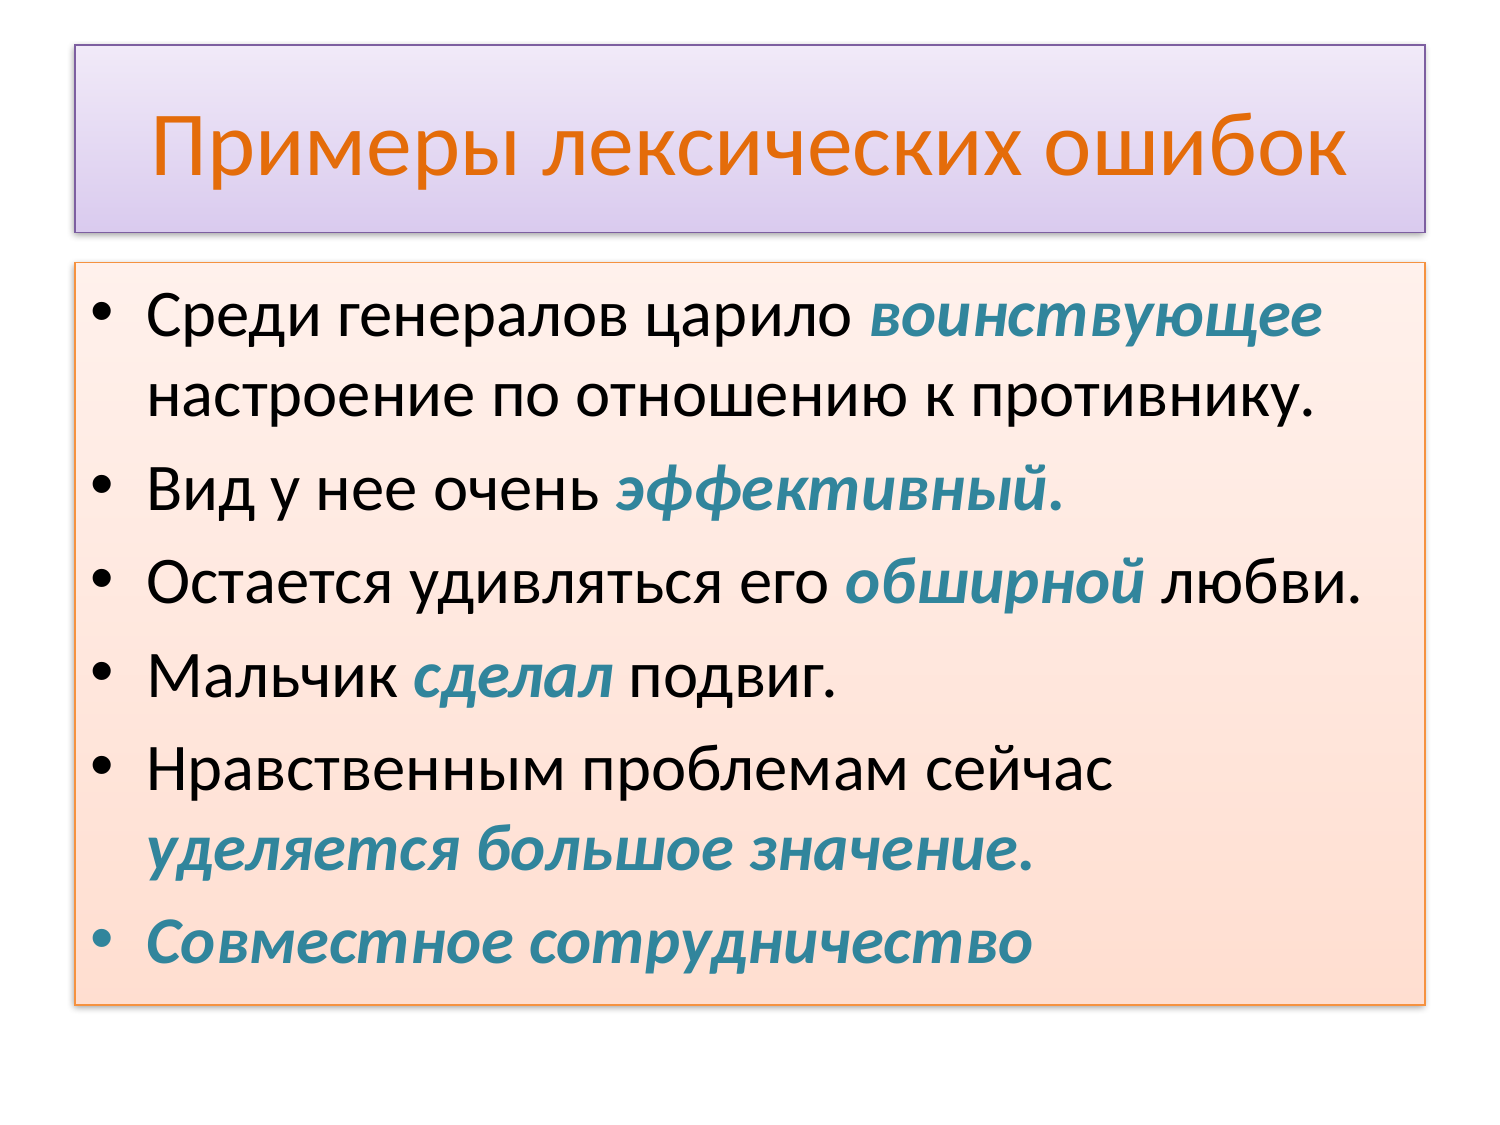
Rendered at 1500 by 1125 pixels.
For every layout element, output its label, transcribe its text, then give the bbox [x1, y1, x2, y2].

list Среди генералов царило воинствующее настроение по отношению к противнику. Вид у нее очень эффективный. Остается удивляться его обширной любви. Мальчик сделал подвиг. Нравственным проблемам сейчас уделяется большое значение. Совместное сотрудничество [74, 262, 1426, 1006]
title Примеры лексических ошибок [74, 44, 1426, 233]
